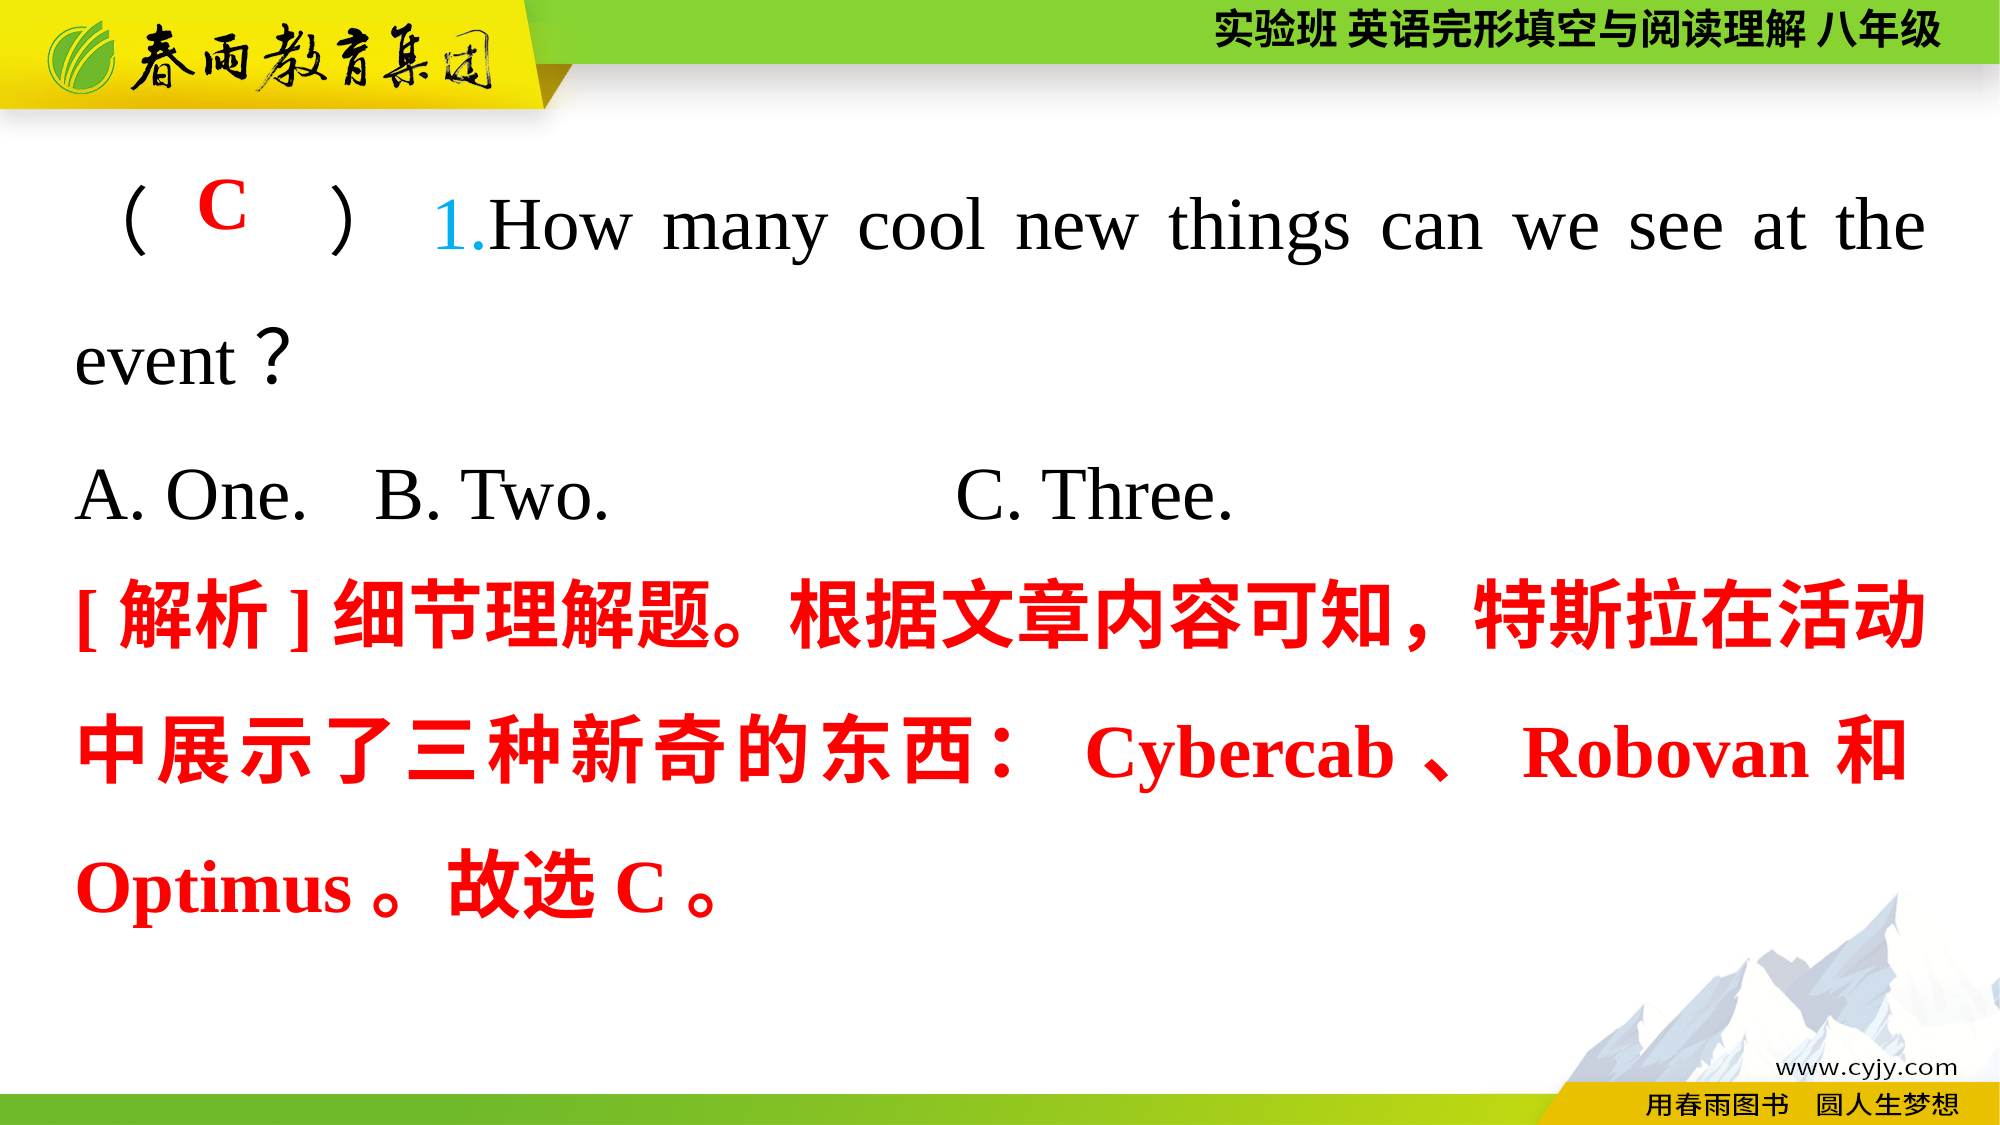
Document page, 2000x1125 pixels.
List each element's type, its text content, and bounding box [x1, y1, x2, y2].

picture [0, 0, 2000, 1125]
text_box C [182, 147, 267, 253]
text_box [解析]细节理解题。根据文章内容可知，特斯拉在活动中展示了三种新奇的东西：Cybercab、Robovan和Optimus。故选C。 [59, 515, 1944, 936]
list （ ）1.How many cool new things can we see at the event？ A. One. B. Two. C. Three. [59, 122, 1944, 515]
